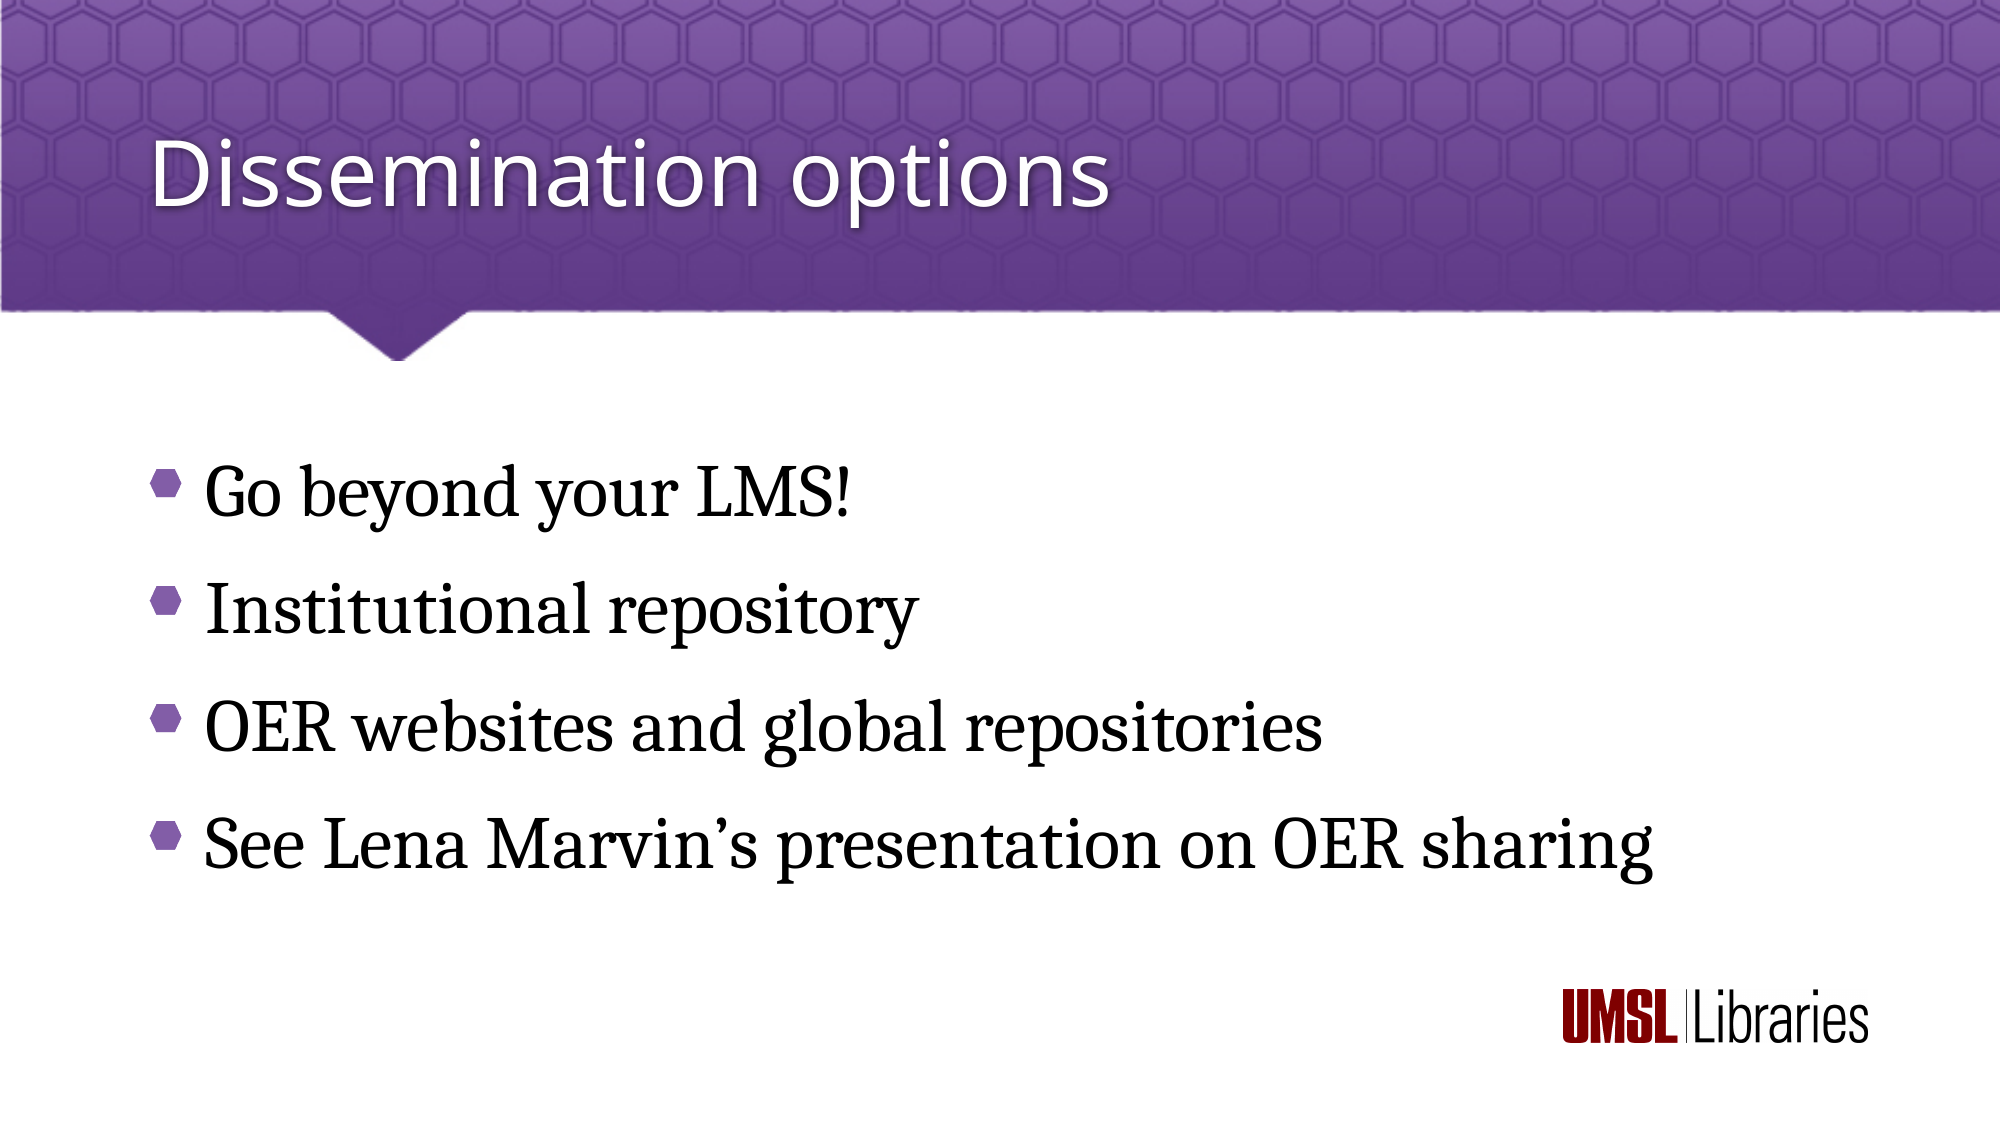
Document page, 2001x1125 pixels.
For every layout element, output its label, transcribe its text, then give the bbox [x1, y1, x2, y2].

picture [149, 821, 182, 857]
picture [0, 0, 2000, 361]
title Dissemination options [132, 73, 1868, 233]
picture [149, 704, 182, 739]
picture [149, 469, 182, 504]
list Go beyond your LMS! Institutional repository OER websites and global repositories See Lena Marvin’s presentation on OER sharing [134, 364, 1866, 962]
picture [149, 586, 182, 622]
picture [1563, 989, 1868, 1043]
